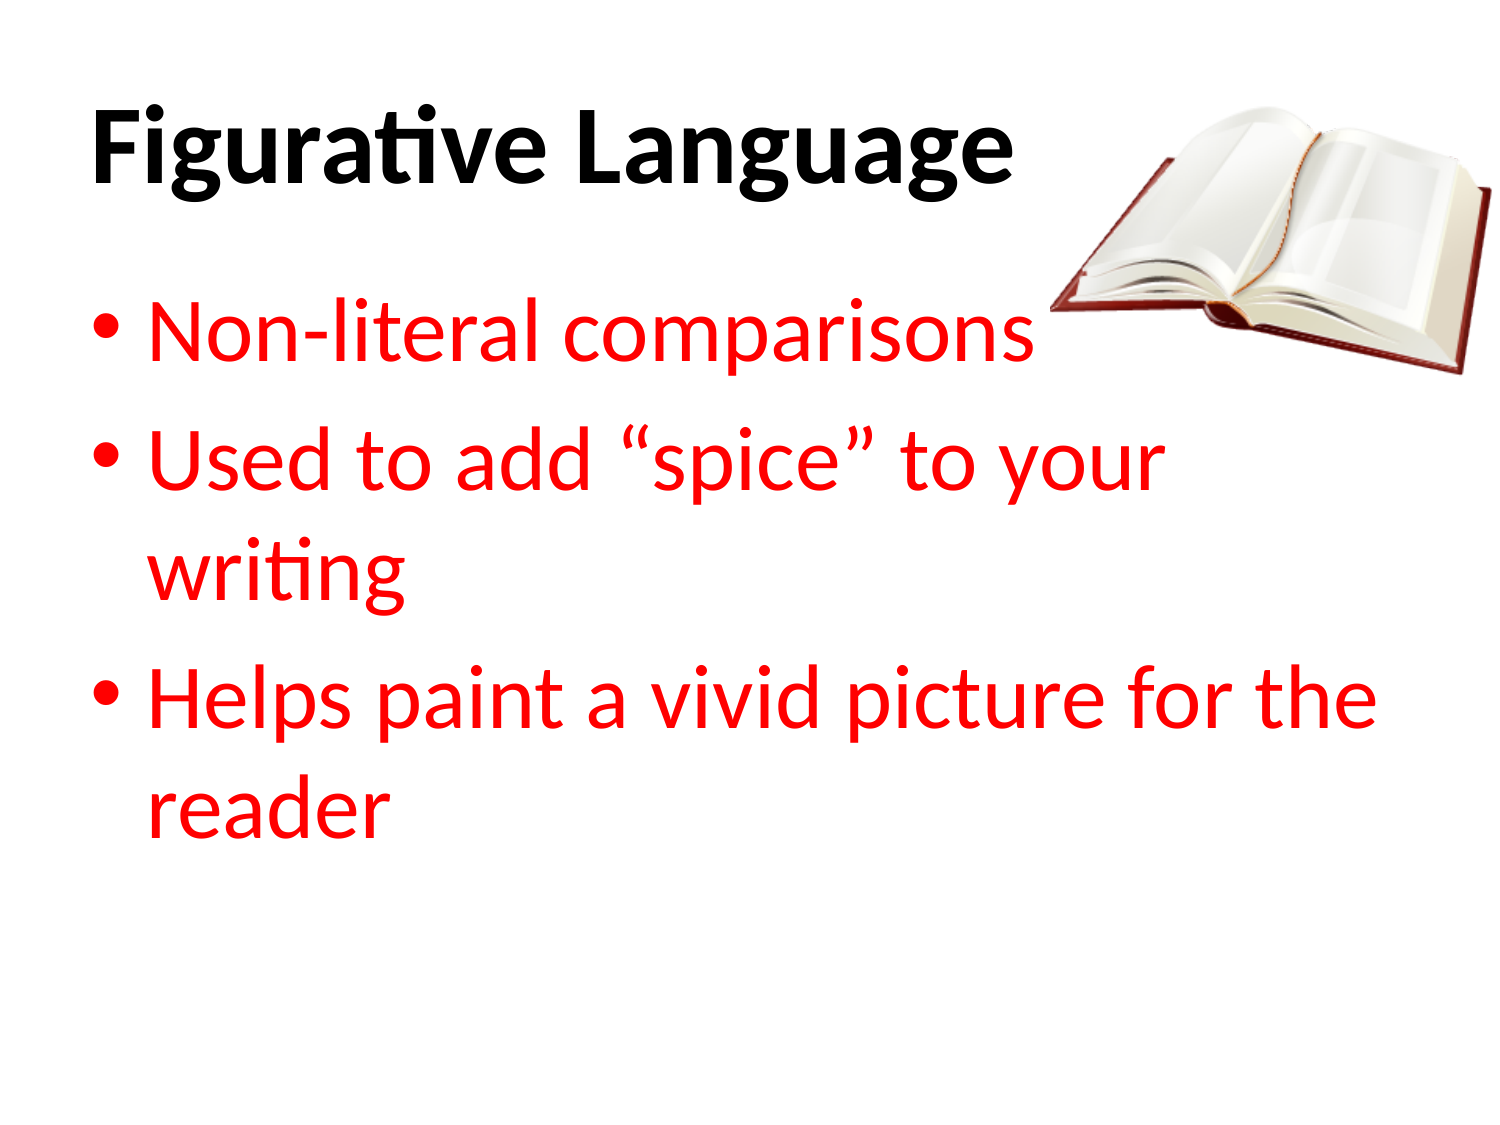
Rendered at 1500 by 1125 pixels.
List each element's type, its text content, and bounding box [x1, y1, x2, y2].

list Non-literal comparisons Used to add “spice” to your writing Helps paint a vivid picture for the reader [75, 262, 1425, 1005]
title Figurative Language [75, 45, 1044, 233]
picture [1049, 0, 1500, 451]
